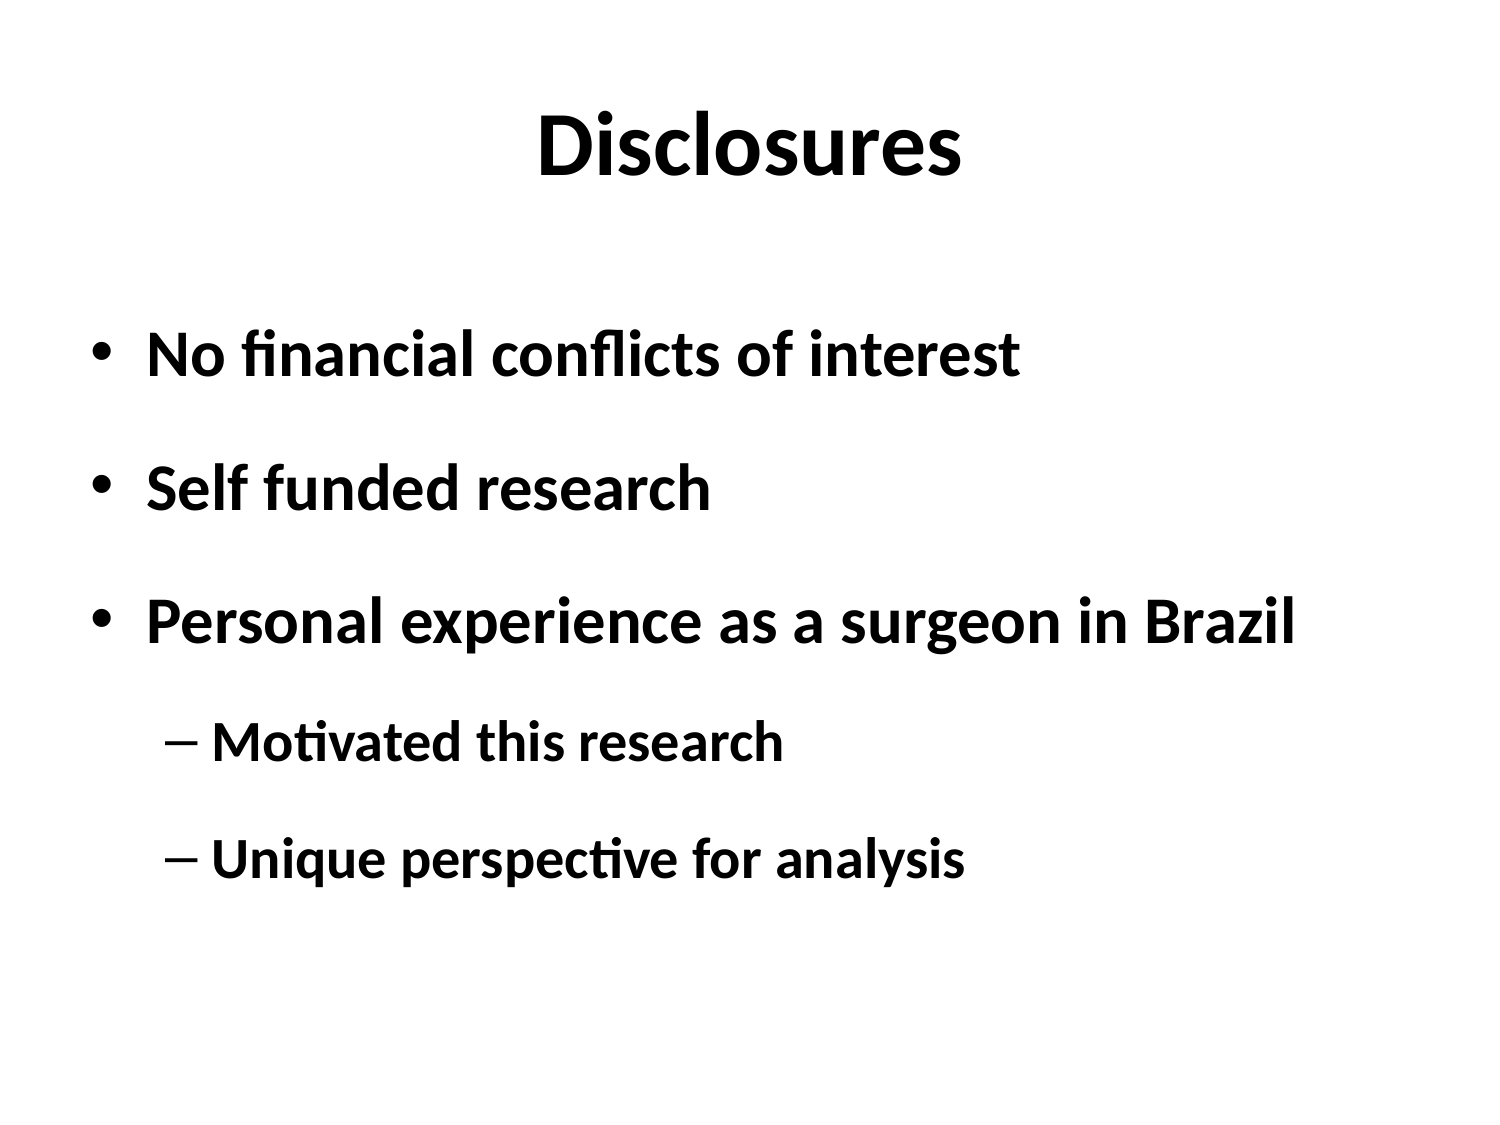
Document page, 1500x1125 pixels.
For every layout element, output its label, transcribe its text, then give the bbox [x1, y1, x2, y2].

list No financial conflicts of interest Self funded research Personal experience as a surgeon in Brazil Motivated this research Unique perspective for analysis [75, 262, 1425, 1005]
title Disclosures [75, 45, 1425, 233]
